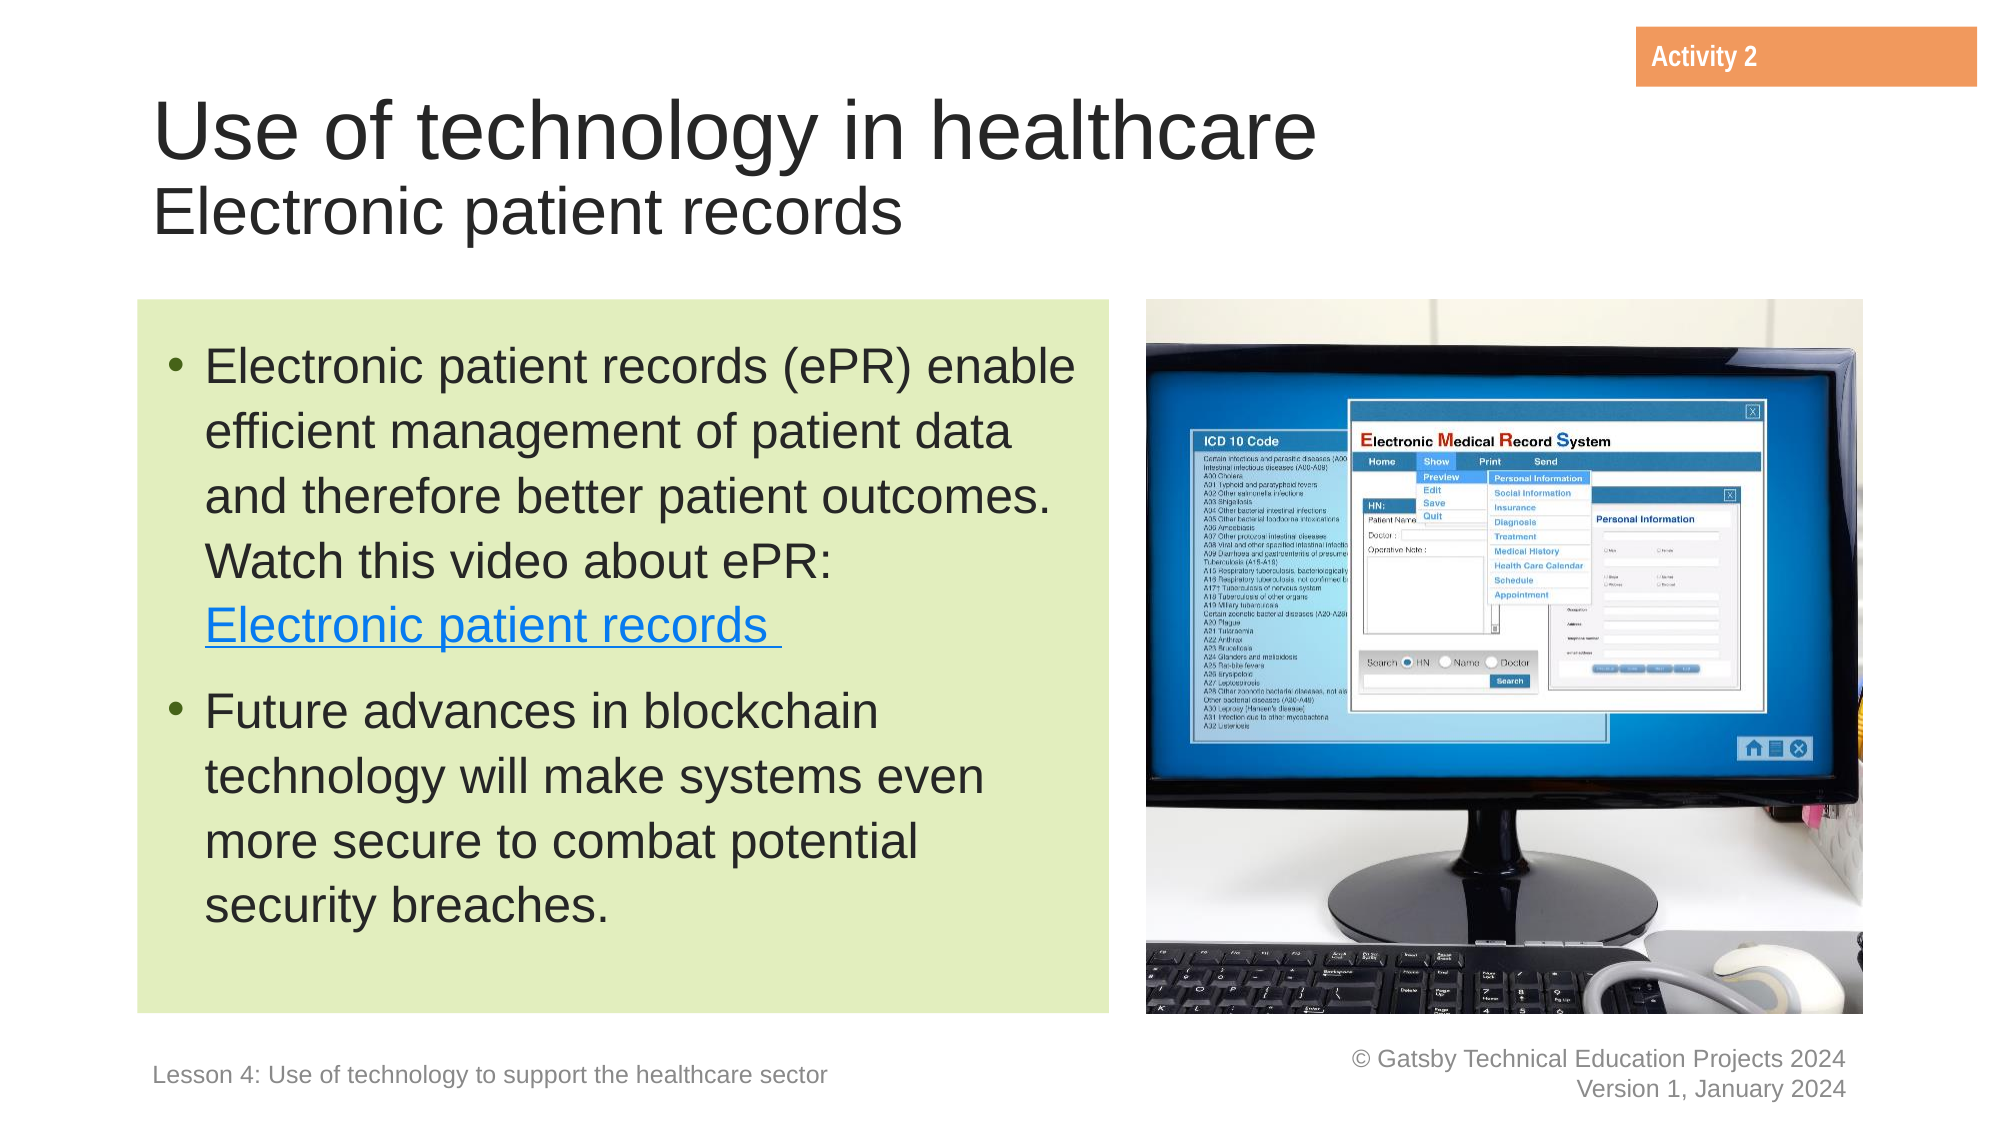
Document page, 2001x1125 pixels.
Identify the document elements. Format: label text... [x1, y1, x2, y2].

picture [1146, 299, 1863, 1014]
title Use of technology in healthcare Electronic patient records [137, 59, 1863, 278]
list Activity 2 [1636, 26, 1978, 87]
list Electronic patient records (ePR) enable efficient management of patient data and therefore better patient outcomes. Watch this video about ePR: Electronic patient records Future advances in blockchain technology will make systems even more secure to combat potential security breaches. ​ [137, 299, 1109, 1014]
list Lesson 4: Use of technology to support the healthcare sector [137, 1042, 973, 1103]
